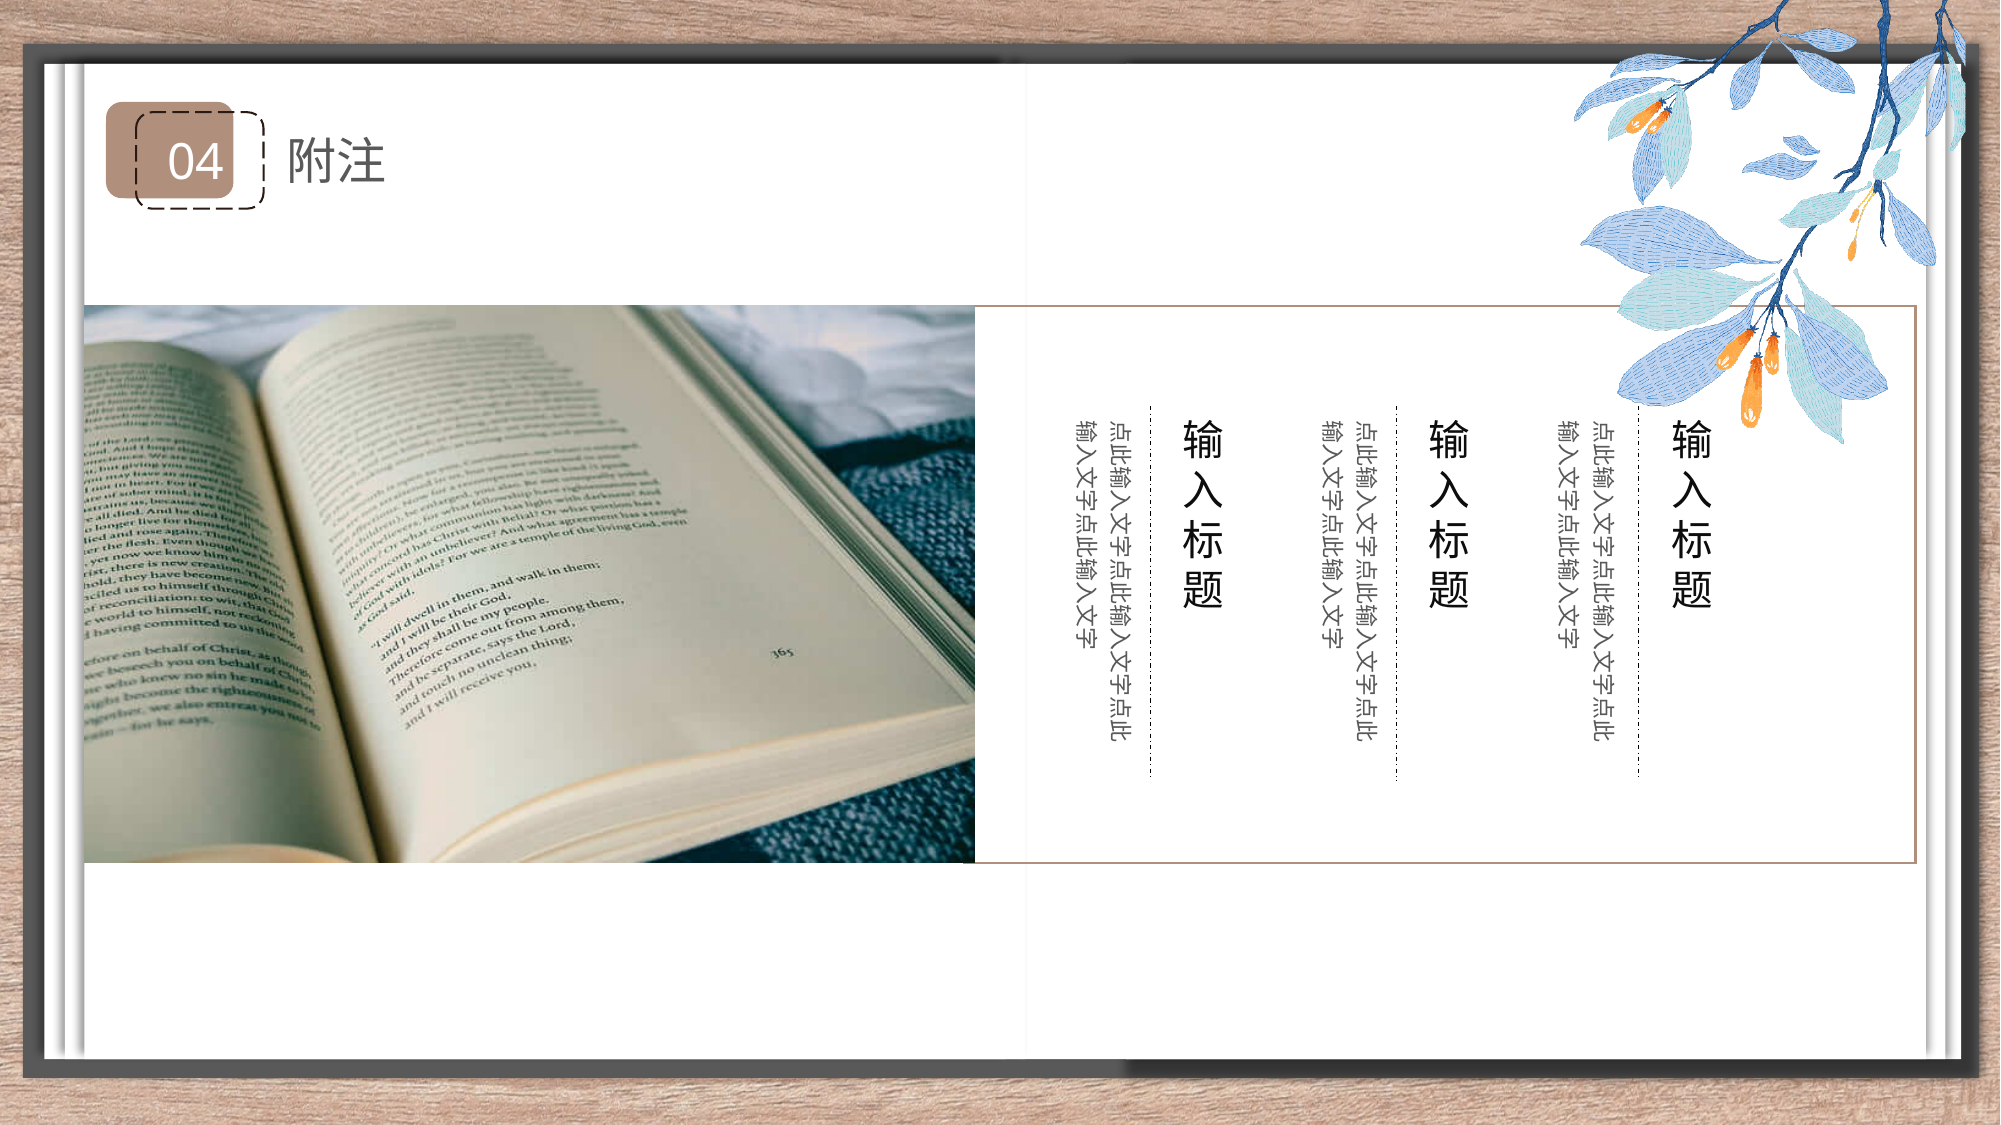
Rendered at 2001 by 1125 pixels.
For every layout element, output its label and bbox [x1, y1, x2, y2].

text_box [105, 101, 264, 209]
picture [0, 0, 2000, 1125]
text_box [44, 63, 1962, 1060]
